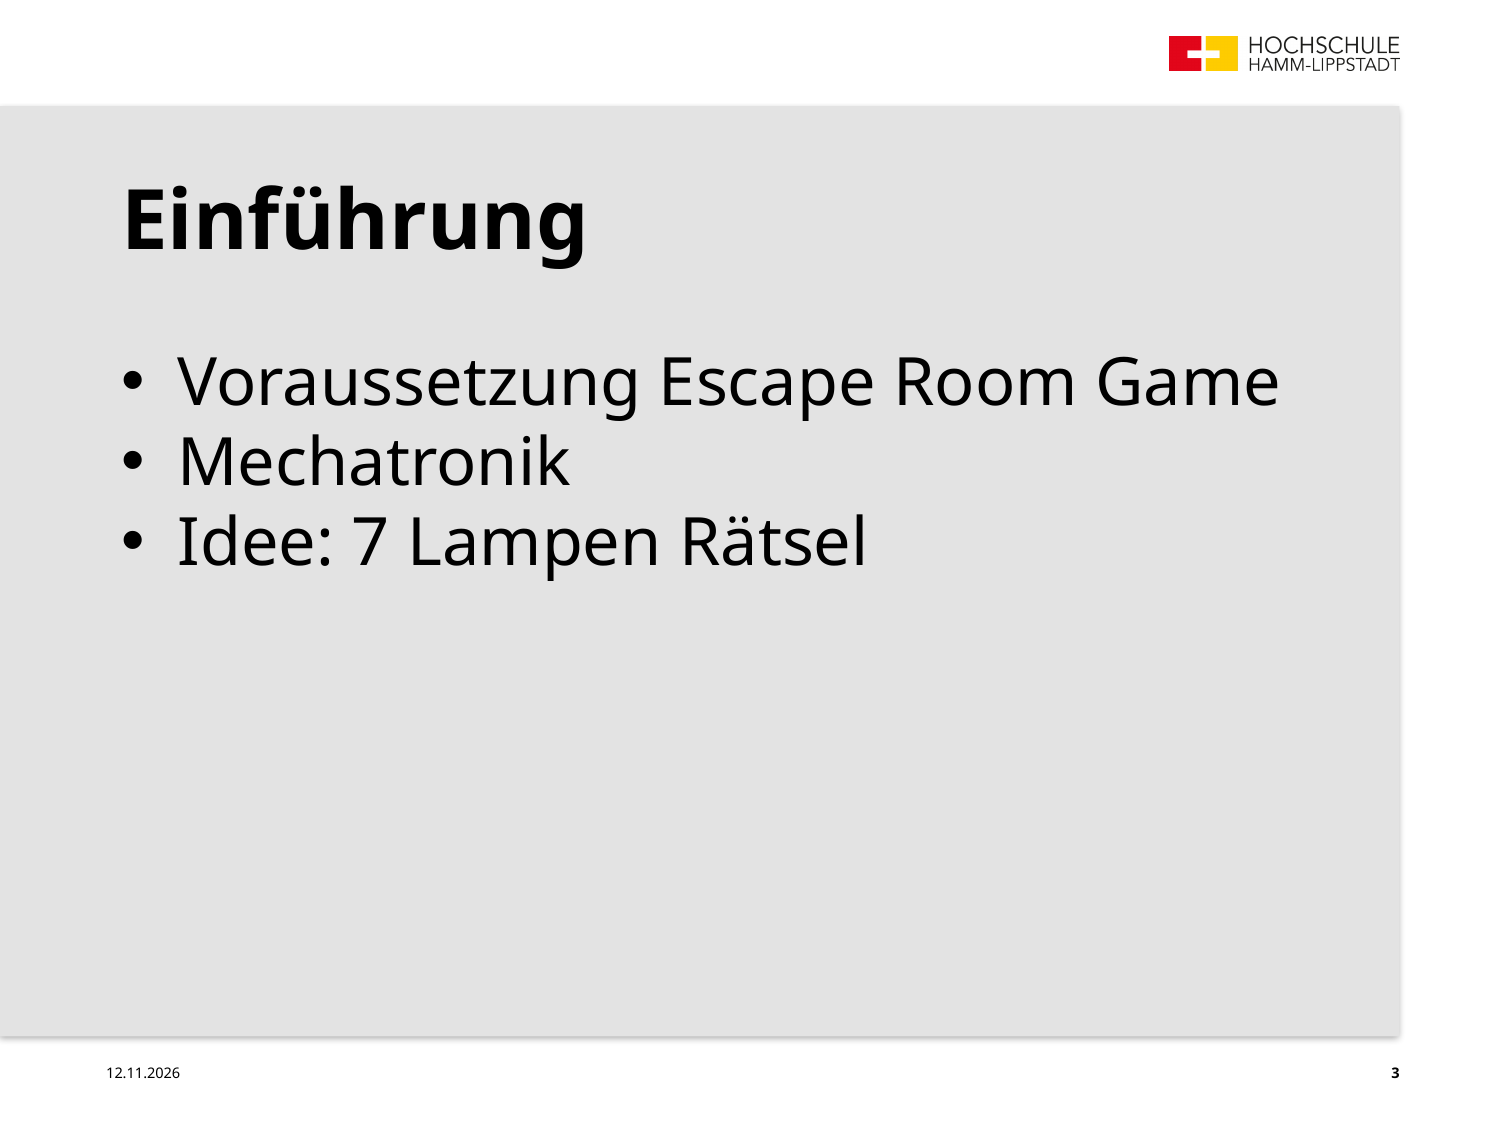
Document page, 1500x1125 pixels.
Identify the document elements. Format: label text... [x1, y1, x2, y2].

list Voraussetzung Escape Room Game Mechatronik Idee: 7 Lampen Rätsel [106, 331, 1366, 1005]
slide_number 3 [1049, 1065, 1400, 1084]
title Einführung [106, 122, 1366, 310]
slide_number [106, 1065, 457, 1084]
picture [1169, 36, 1400, 71]
